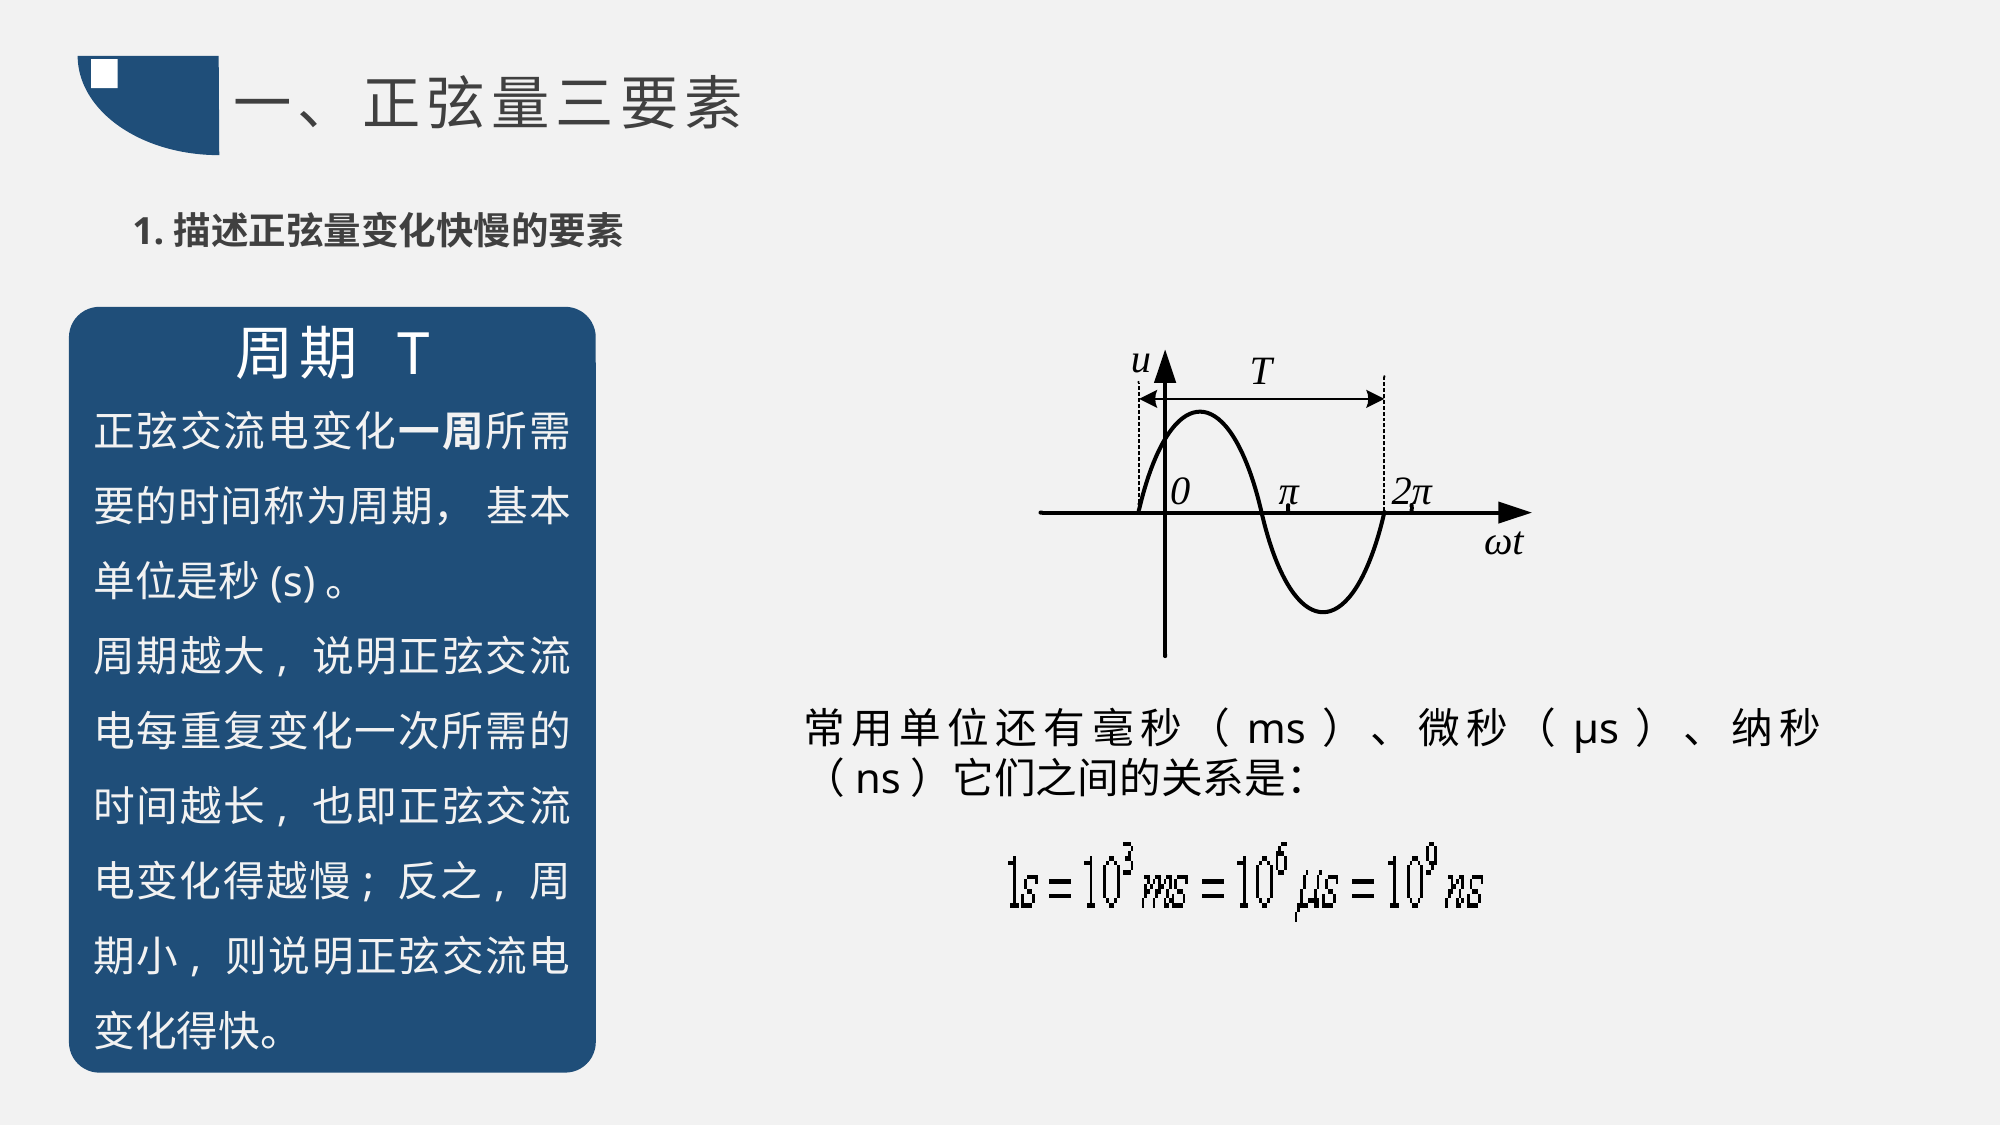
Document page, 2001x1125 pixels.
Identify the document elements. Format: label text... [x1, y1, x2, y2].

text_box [68, 306, 596, 1073]
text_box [77, 0, 925, 156]
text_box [1000, 309, 1570, 695]
text_box 常用单位还有毫秒（ms）、微秒（μs）、纳秒（ns）它们之间的关系是： [788, 694, 1837, 809]
picture [1000, 828, 1492, 946]
text_box 1.描述正弦量变化快慢的要素 [117, 199, 1070, 260]
